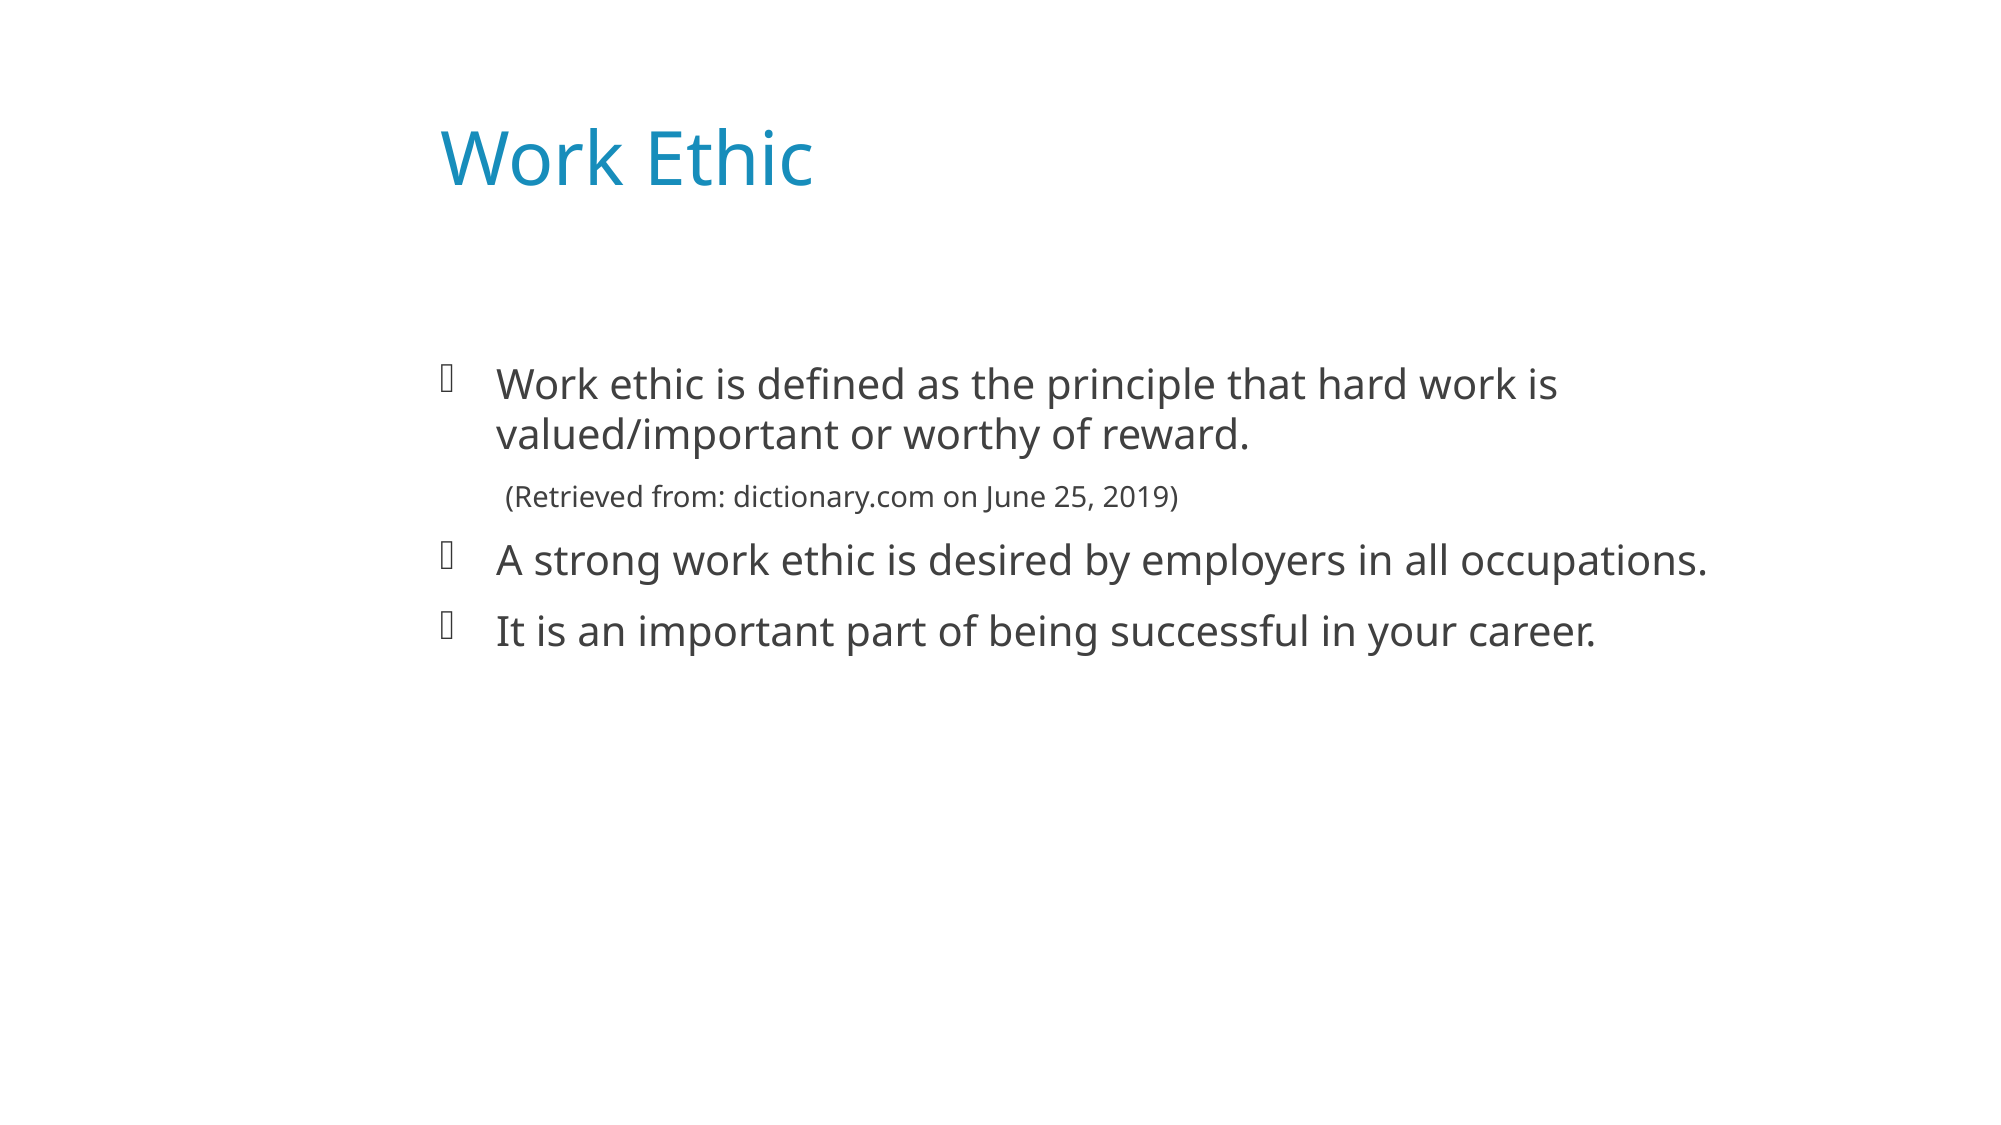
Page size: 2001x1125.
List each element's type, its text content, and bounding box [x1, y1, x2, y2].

list Work ethic is defined as the principle that hard work is valued/important or worthy of reward. (Retrieved from: dictionary.com on June 25, 2019) A strong work ethic is desired by employers in all occupations. It is an important part of being successful in your career. [424, 350, 1888, 1074]
title Work Ethic [425, 102, 1888, 313]
